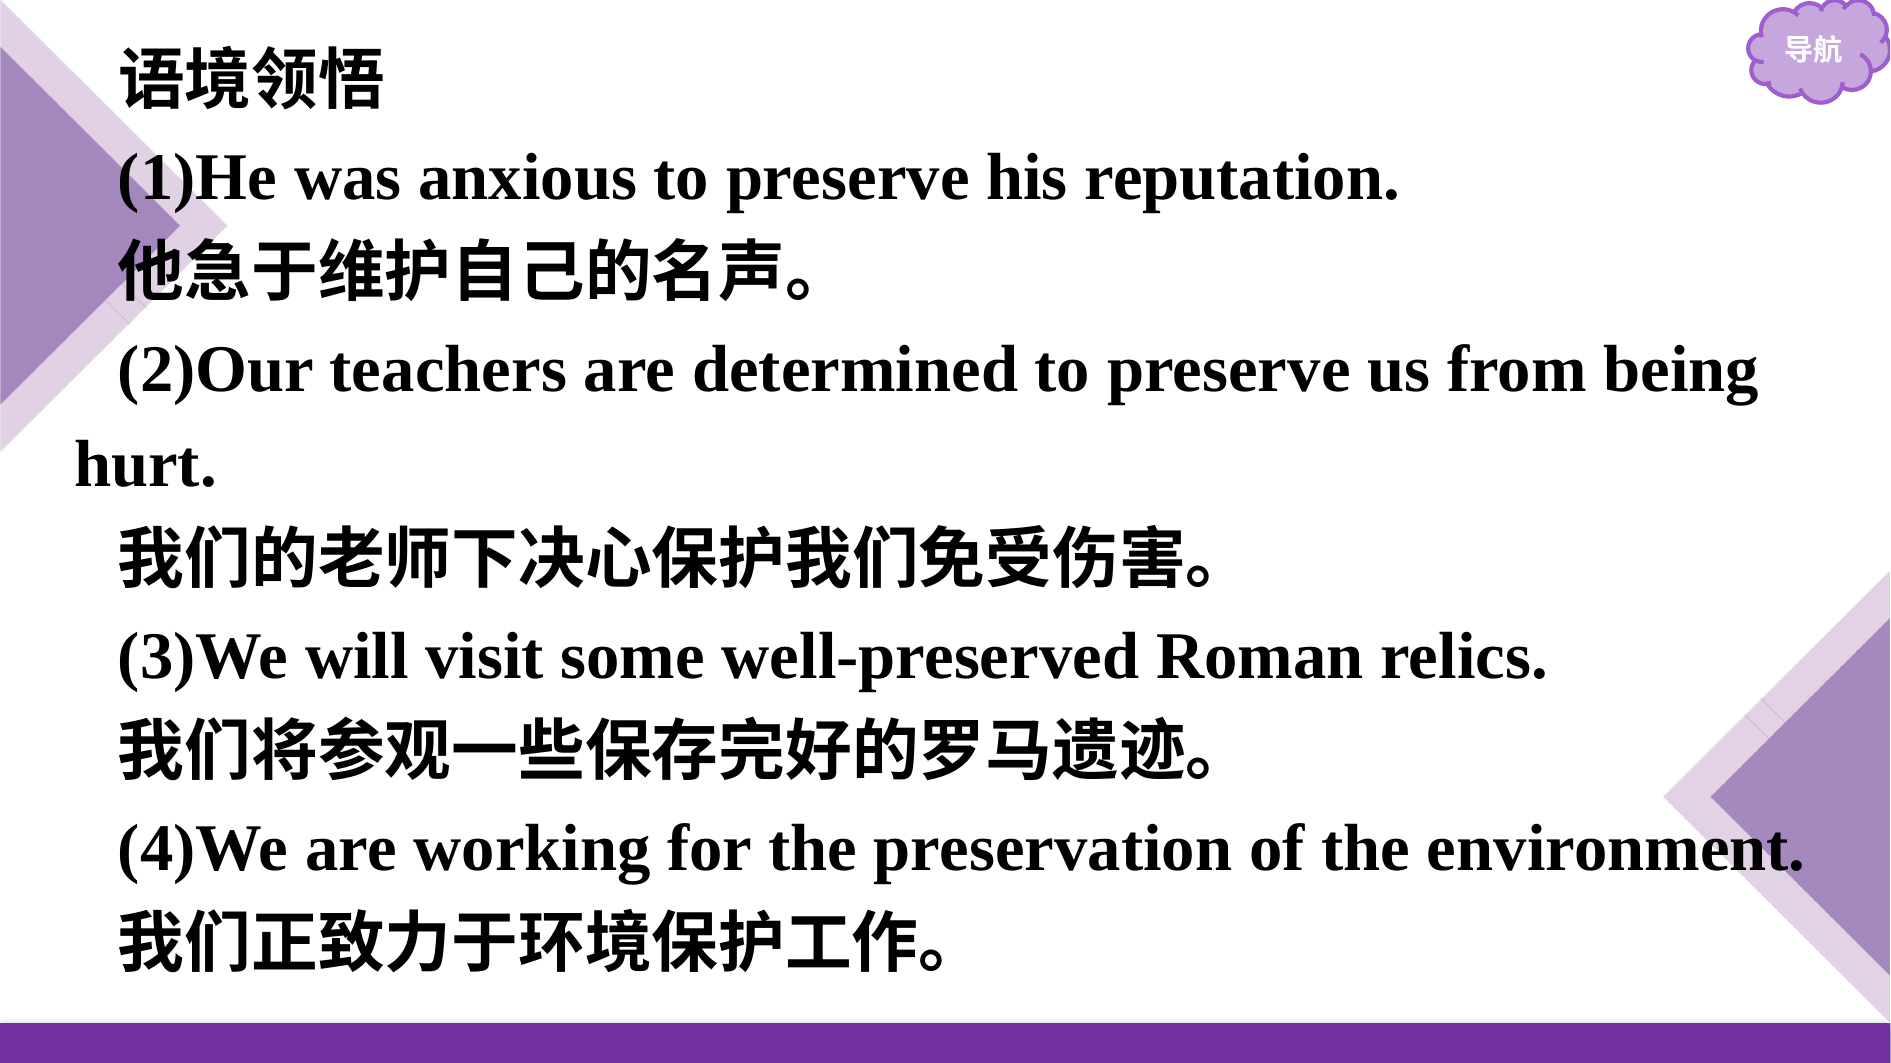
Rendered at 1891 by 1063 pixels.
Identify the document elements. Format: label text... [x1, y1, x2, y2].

picture [1660, 570, 1890, 1024]
text_box 语境领悟 (1)He was anxious to preserve his reputation. 他急于维护自己的名声。 (2)Our teachers are determined to preserve us from being hurt. 我们的老师下决心保护我们免受伤害。 (3)We will visit some well-preserved Roman relics. 我们将参观一些保存完好的罗马遗迹。 (4)We are working for the preservation of the environment. 我们正致力于环境保护工作。 [59, 13, 1833, 988]
picture [1, 0, 230, 451]
